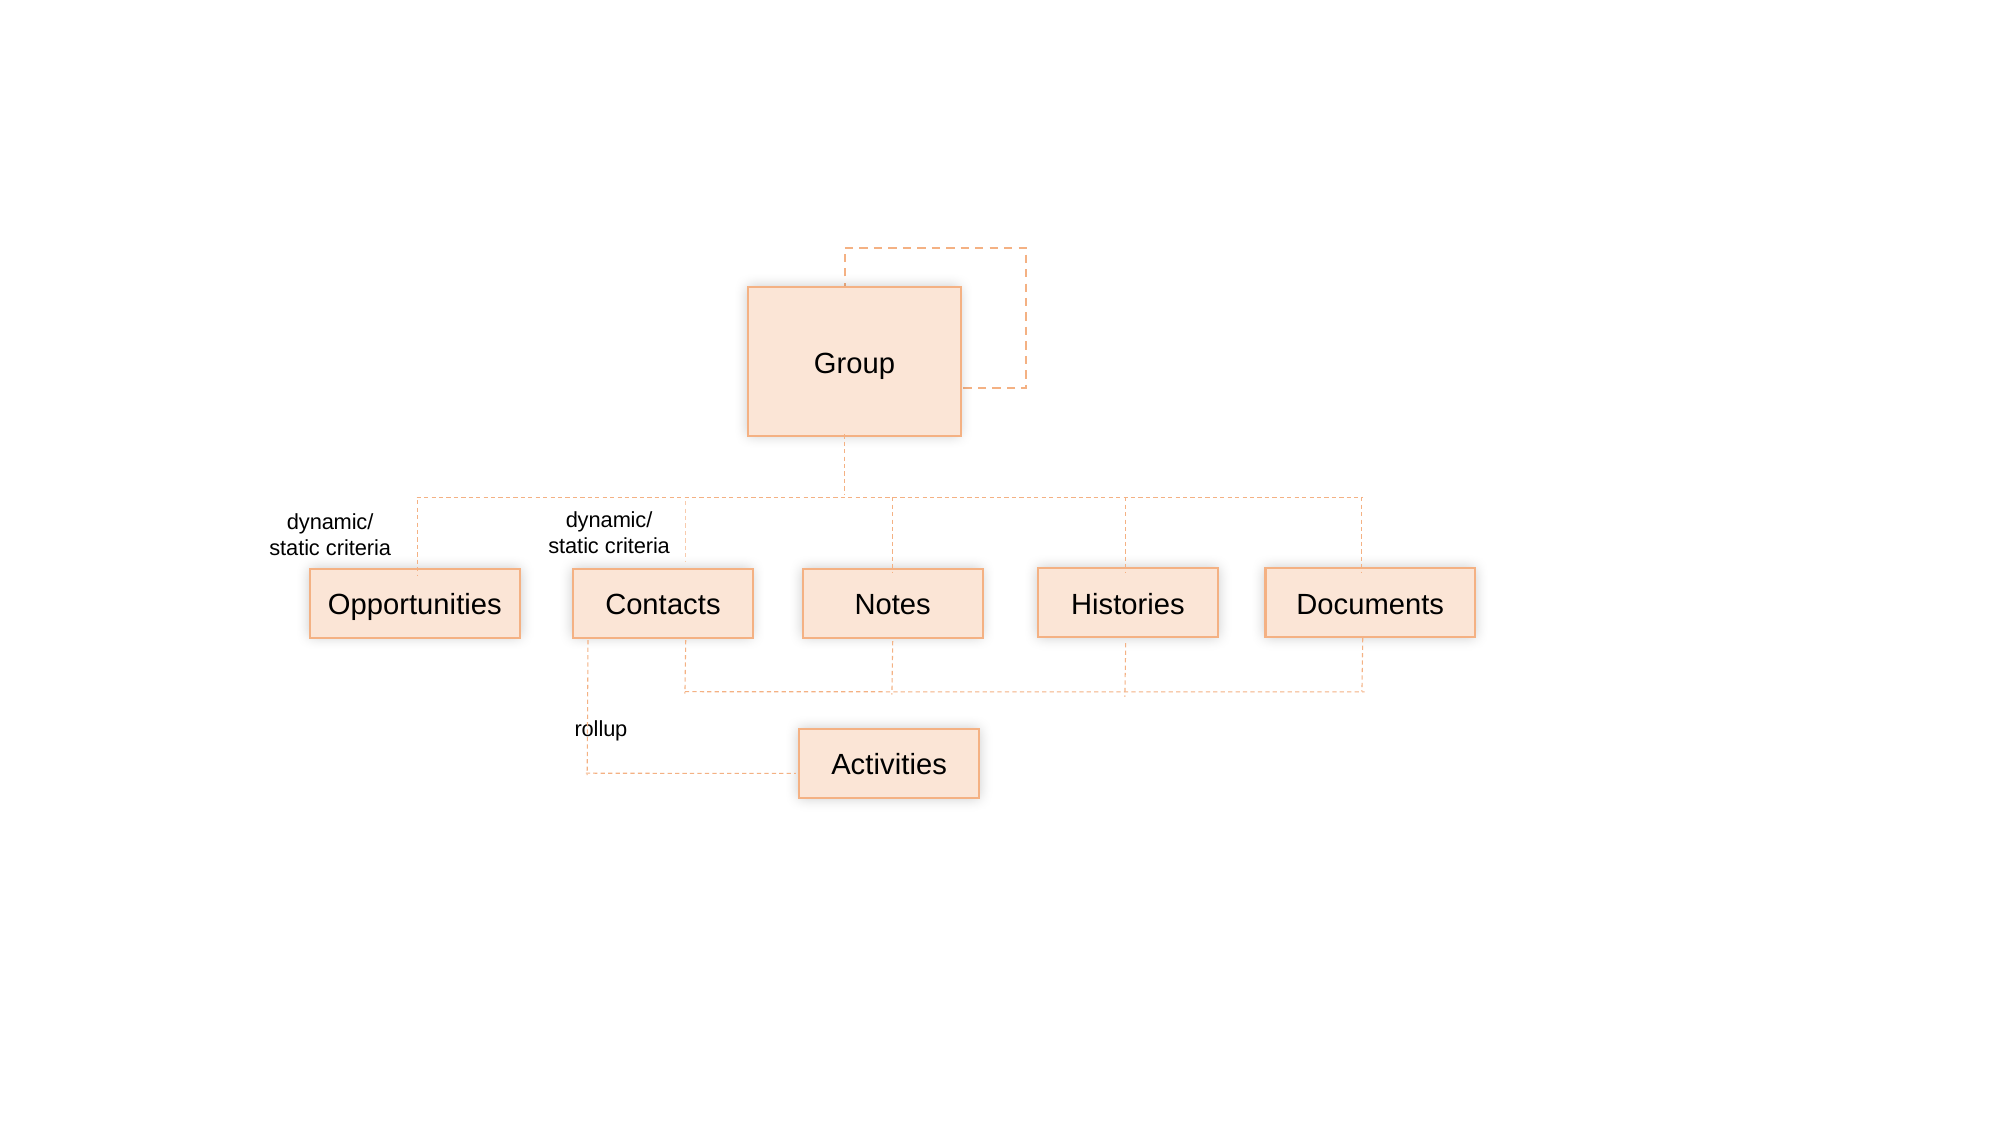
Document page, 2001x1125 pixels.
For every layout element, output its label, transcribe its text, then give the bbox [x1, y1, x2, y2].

text_box Documents [1264, 567, 1476, 638]
text_box Activities [798, 728, 980, 799]
text_box dynamic/ static criteria [252, 500, 409, 568]
text_box [844, 247, 1027, 389]
text_box rollup [559, 707, 587, 749]
text_box Group [747, 286, 962, 437]
text_box Contacts [572, 568, 754, 639]
text_box Notes [802, 568, 984, 639]
text_box dynamic/ static criteria [532, 498, 687, 566]
text_box Histories [1037, 567, 1219, 638]
text_box Opportunities [309, 568, 521, 639]
text_box rollup [588, 707, 659, 749]
